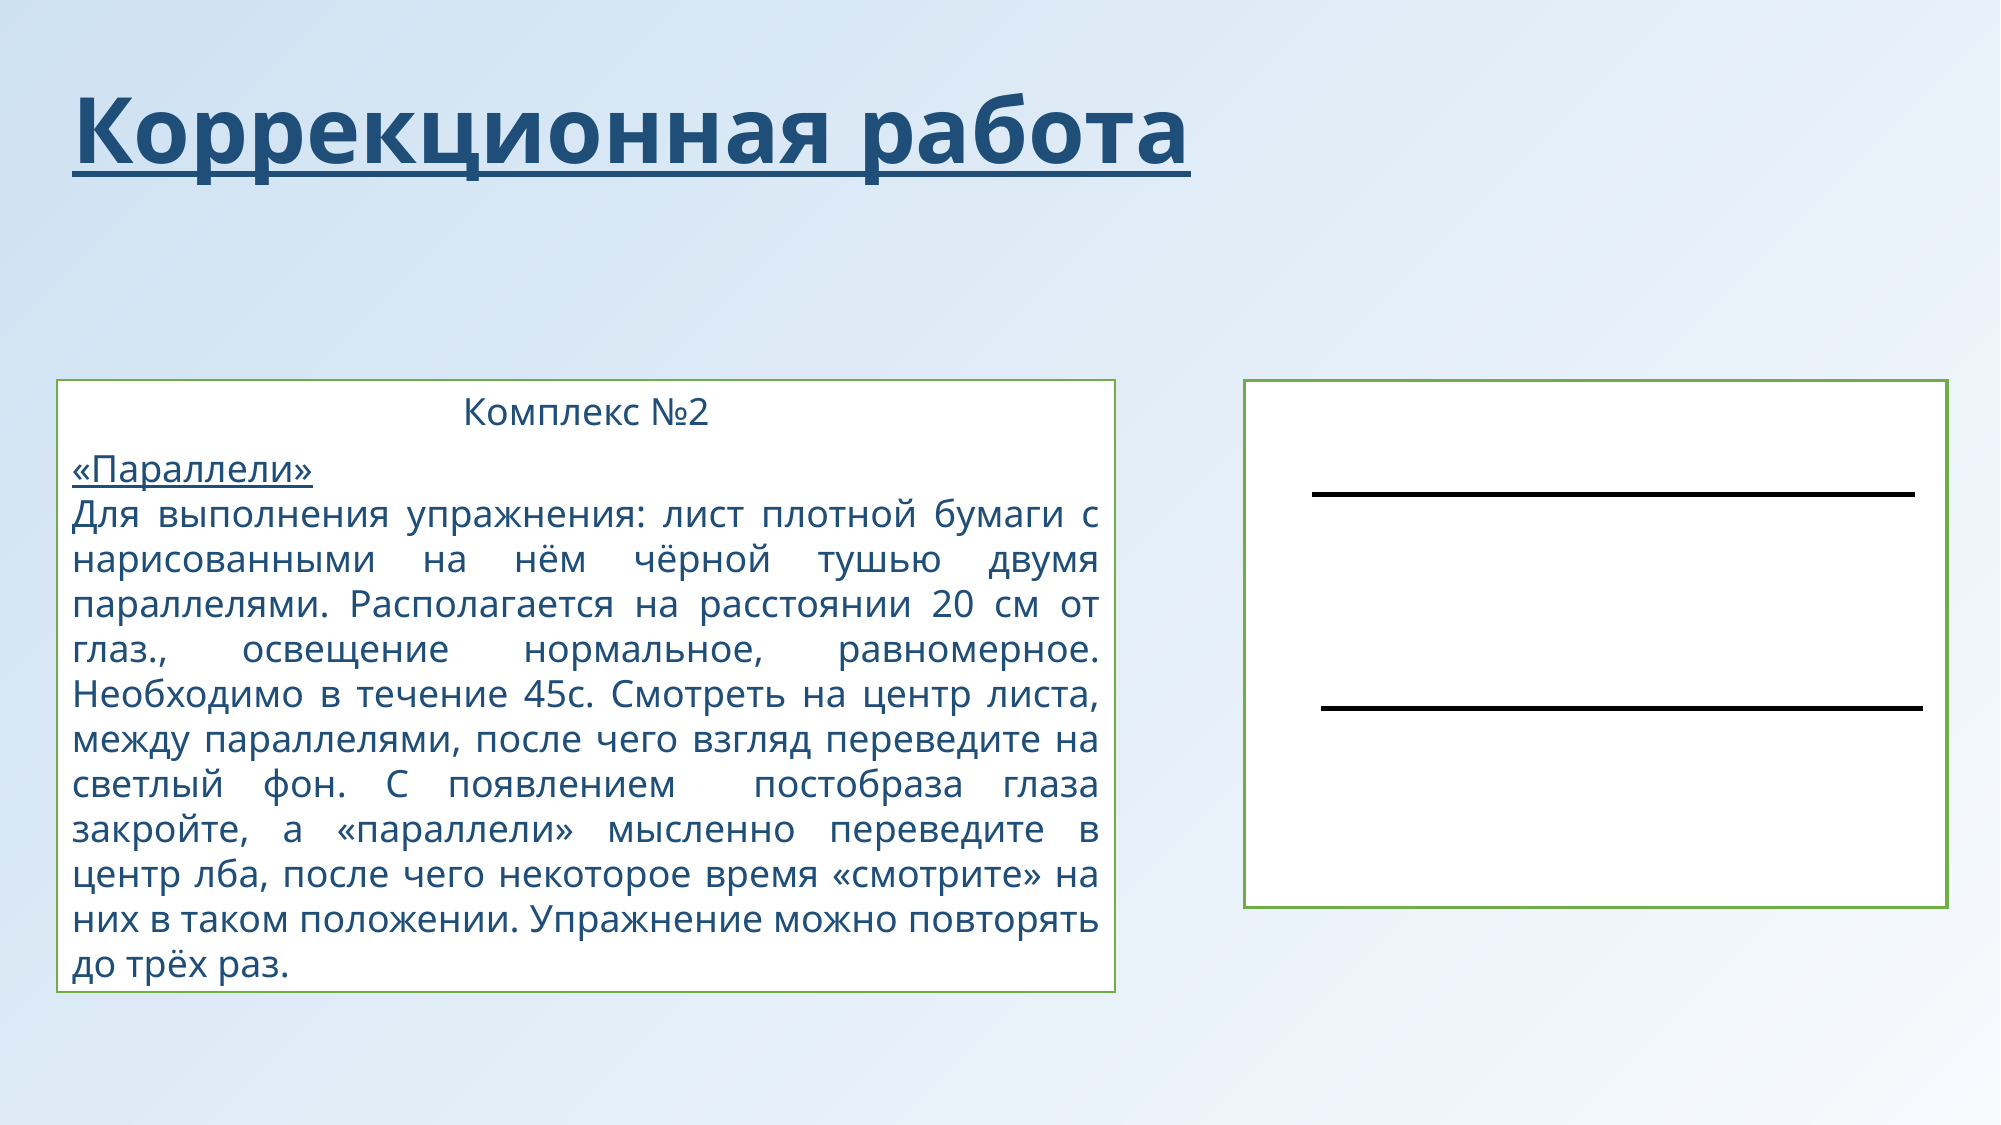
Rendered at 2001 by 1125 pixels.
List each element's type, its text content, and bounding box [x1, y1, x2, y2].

text_box Комплекс №2 «Параллели» Для выполнения упражнения: лист плотной бумаги с нарисованными на нём чёрной тушью двумя параллелями. Располагается на расстоянии 20 см от глаз., освещение нормальное, равномерное. Необходимо в течение 45с. Смотреть на центр листа, между параллелями, после чего взгляд переведите на светлый фон. С появлением постобраза глаза закройте, а «параллели» мысленно переведите в центр лба, после чего некоторое время «смотрите» на них в таком положении. Упражнение можно повторять до трёх раз. [56, 379, 1116, 993]
title Коррекционная работа [57, 0, 1783, 279]
text_box [1243, 379, 1948, 909]
